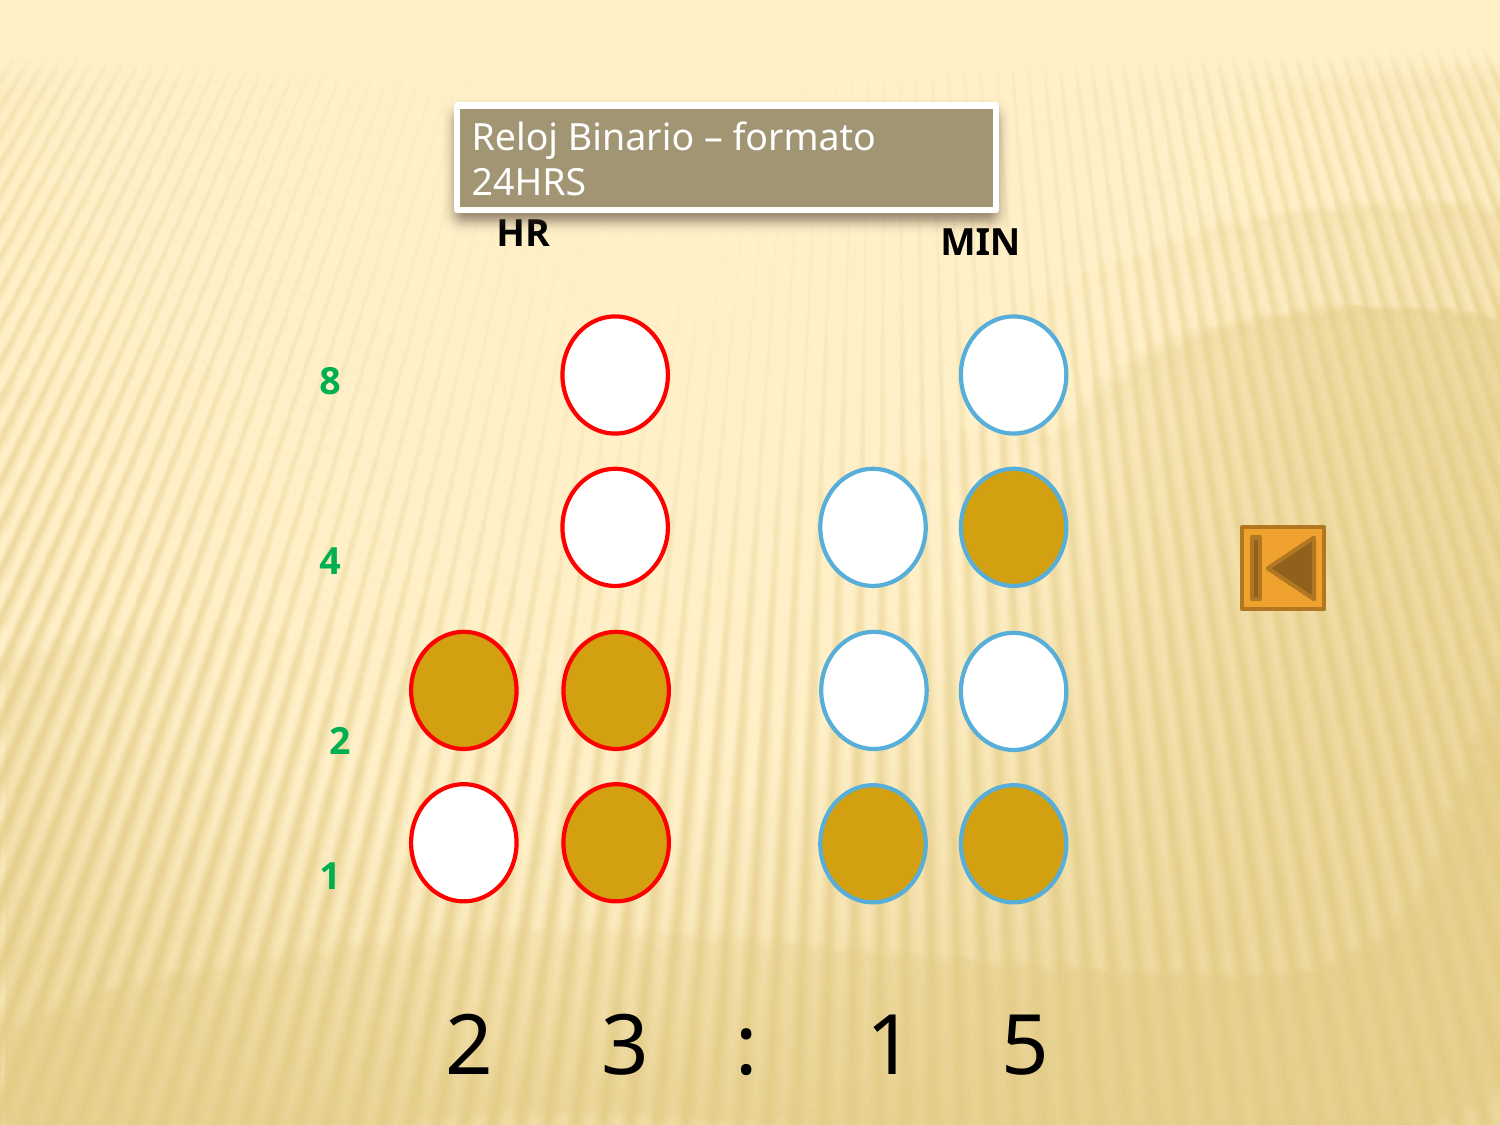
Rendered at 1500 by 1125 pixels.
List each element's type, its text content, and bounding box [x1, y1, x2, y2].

text_box 2 3 : 1 5 [430, 984, 1064, 1100]
text_box [958, 466, 1069, 589]
text_box MIN [925, 210, 1043, 271]
text_box [958, 630, 1069, 753]
text_box [1240, 525, 1326, 611]
text_box Reloj Binario – formato 24HRS [454, 102, 999, 213]
text_box [819, 629, 929, 752]
text_box [818, 466, 928, 589]
text_box [408, 782, 519, 904]
text_box [818, 783, 928, 905]
text_box [561, 782, 672, 904]
text_box HR [481, 231, 576, 262]
text_box [958, 314, 1069, 436]
text_box [560, 314, 671, 436]
text_box [958, 783, 1069, 905]
text_box [408, 629, 519, 752]
text_box 8 4 2 1 [304, 304, 375, 905]
text_box [560, 466, 671, 589]
text_box [561, 629, 672, 752]
